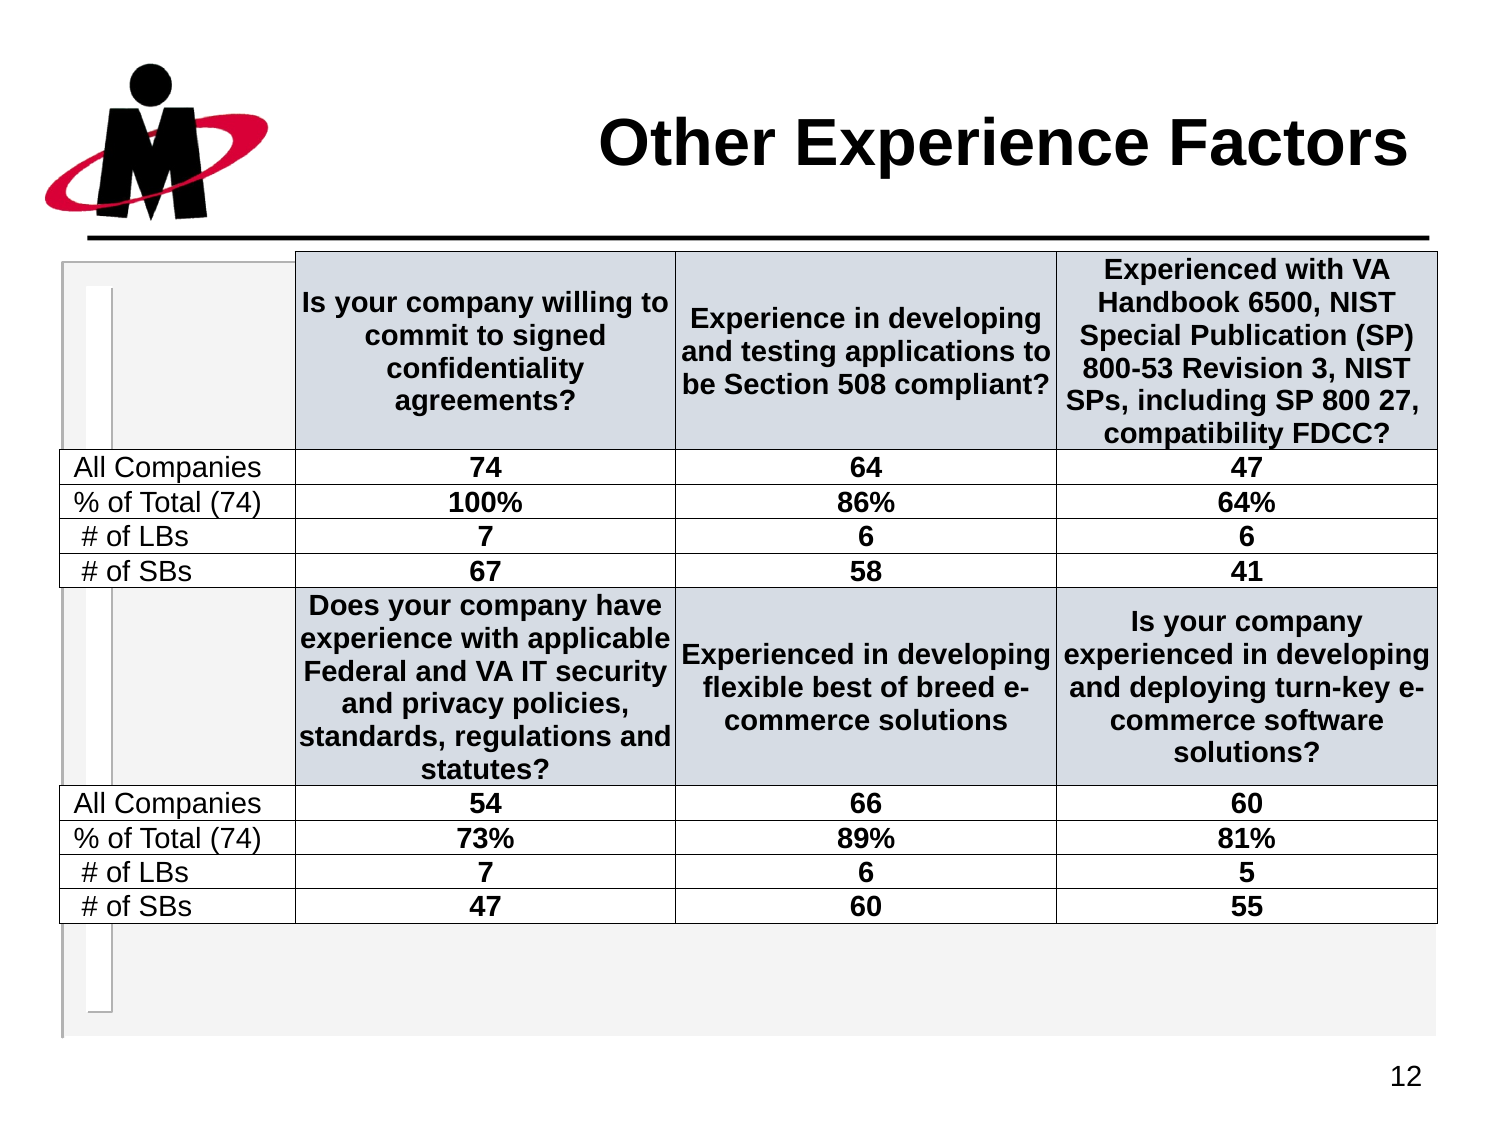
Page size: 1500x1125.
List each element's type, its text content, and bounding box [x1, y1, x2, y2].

table_cell # of SBs [60, 554, 295, 587]
title Other Experience Factors [367, 44, 1426, 233]
table_cell 73% [296, 821, 675, 854]
table_cell 5 [1057, 855, 1437, 888]
table_cell # of LBs [60, 519, 295, 553]
table_cell [59, 588, 295, 785]
table_cell 64 [676, 450, 1056, 484]
table_cell 66 [676, 786, 1056, 820]
table_cell 86% [676, 485, 1056, 518]
table_cell 7 [296, 519, 675, 553]
table_header Experienced with VA Handbook 6500, NIST Special Publication (SP) 800-53 Revision 3, NIST SPs, including SP 800 27, compatibility FDCC? [1057, 252, 1437, 449]
table_cell % of Total (74) [60, 821, 295, 854]
table_cell 6 [1057, 519, 1437, 553]
table_cell 67 [296, 554, 675, 587]
table_header [59, 252, 295, 449]
picture [27, 44, 283, 251]
slide_number 12 [1124, 1036, 1438, 1113]
table_cell All Companies [60, 450, 295, 484]
table_cell 41 [1057, 554, 1437, 587]
table_cell Experienced in developing flexible best of breed e-commerce solutions [676, 588, 1056, 785]
table_cell 47 [1057, 450, 1437, 484]
table_header Is your company willing to commit to signed confidentiality agreements? [296, 252, 675, 449]
table_cell 60 [1057, 786, 1437, 820]
table_cell All Companies [60, 786, 295, 820]
table_cell # of LBs [60, 855, 295, 888]
table_header Experience in developing and testing applications to be Section 508 compliant? [676, 252, 1056, 449]
table_cell 7 [296, 855, 675, 888]
table_cell 6 [676, 519, 1056, 553]
table_cell 81% [1057, 821, 1437, 854]
table_cell 100% [296, 485, 675, 518]
table_cell 58 [676, 554, 1056, 587]
table_cell 47 [296, 889, 675, 923]
table_cell 55 [1057, 889, 1437, 923]
table_cell Is your company experienced in developing and deploying turn-key e-commerce software solutions? [1057, 588, 1437, 785]
table_cell 64% [1057, 485, 1437, 518]
table_cell 89% [676, 821, 1056, 854]
table_cell # of SBs [60, 889, 295, 923]
table_cell % of Total (74) [60, 485, 295, 518]
table_cell 54 [296, 786, 675, 820]
table_cell 74 [296, 450, 675, 484]
table_cell Does your company have experience with applicable Federal and VA IT security and privacy policies, standards, regulations and statutes? [296, 588, 675, 785]
table_cell 60 [676, 889, 1056, 923]
table_cell 6 [676, 855, 1056, 888]
